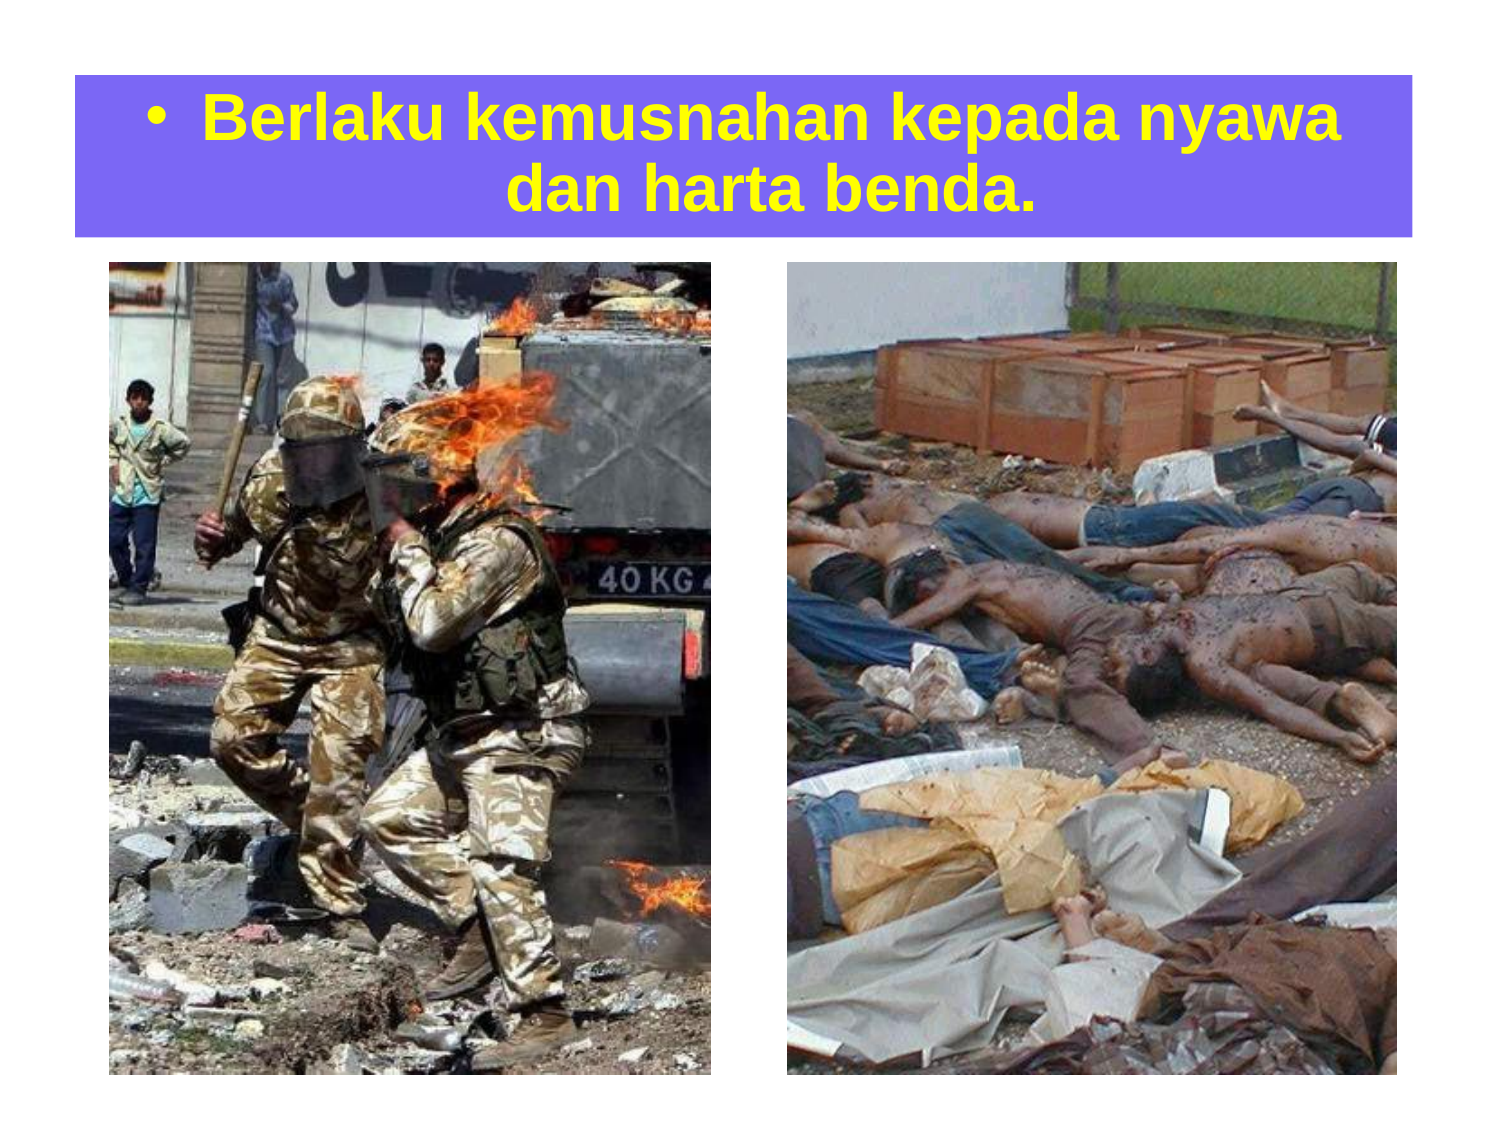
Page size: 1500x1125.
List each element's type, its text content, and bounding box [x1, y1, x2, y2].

list Berlaku kemusnahan kepada nyawa dan harta benda. [75, 75, 1413, 238]
picture [109, 262, 711, 1076]
picture [787, 262, 1398, 1076]
